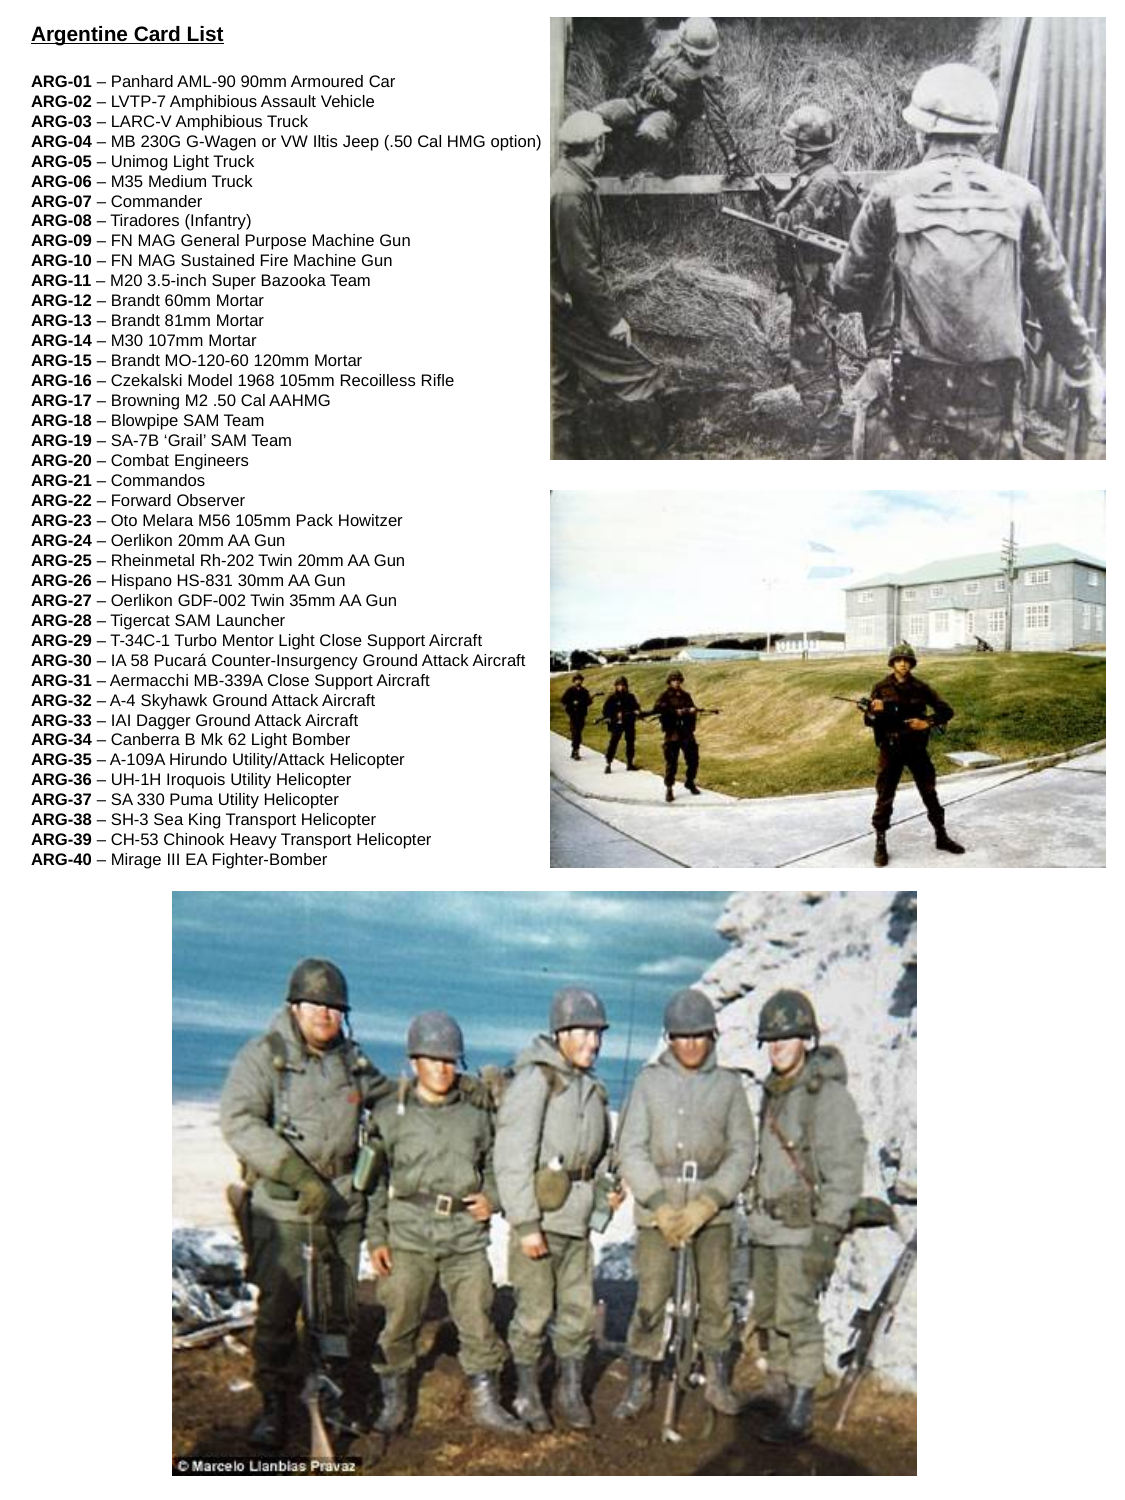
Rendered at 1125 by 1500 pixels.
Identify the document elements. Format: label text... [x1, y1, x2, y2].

text_box Argentine Card List ARG-01 – Panhard AML-90 90mm Armoured Car ARG-02 – LVTP-7 Amphibious Assault Vehicle ARG-03 – LARC-V Amphibious Truck ARG-04 – MB 230G G-Wagen or VW Iltis Jeep (.50 Cal HMG option) ARG-05 – Unimog Light Truck ARG-06 – M35 Medium Truck ARG-07 – Commander ARG-08 – Tiradores (Infantry) ARG-09 – FN MAG General Purpose Machine Gun ARG-10 – FN MAG Sustained Fire Machine Gun ARG-11 – M20 3.5-inch Super Bazooka Team ARG-12 – Brandt 60mm Mortar ARG-13 – Brandt 81mm Mortar ARG-14 – M30 107mm Mortar ARG-15 – Brandt MO-120-60 120mm Mortar ARG-16 – Czekalski Model 1968 105mm Recoilless Rifle ARG-17 – Browning M2 .50 Cal AAHMG ARG-18 – Blowpipe SAM Team ARG-19 – SA-7B ‘Grail’ SAM Team ARG-20 – Combat Engineers ARG-21 – Commandos ARG-22 – Forward Observer ARG-23 – Oto Melara M56 105mm Pack Howitzer ARG-24 – Oerlikon 20mm AA Gun ARG-25 – Rheinmetal Rh-202 Twin 20mm AA Gun ARG-26 – Hispano HS-831 30mm AA Gun ARG-27 – Oerlikon GDF-002 Twin 35mm AA Gun ARG-28 – Tigercat SAM Launcher ARG-29 – T-34C-1 Turbo Mentor Light Close Support Aircraft ARG-30 – IA 58 Pucará Counter-Insurgency Ground Attack Aircraft ARG-31 – Aermacchi MB-339A Close Support Aircraft ARG-32 – A-4 Skyhawk Ground Attack Aircraft ARG-33 – IAI Dagger Ground Attack Aircraft ARG-34 – Canberra B Mk 62 Light Bomber ARG-35 – A-109A Hirundo Utility/Attack Helicopter ARG-36 – UH-1H Iroquois Utility Helicopter ARG-37 – SA 330 Puma Utility Helicopter ARG-38 – SH-3 Sea King Transport Helicopter ARG-39 – CH-53 Chinook Heavy Transport Helicopter ARG-40 – Mirage III EA Fighter-Bomber [16, 13, 558, 877]
picture [550, 17, 1106, 460]
picture [550, 490, 1106, 868]
picture [172, 891, 917, 1476]
